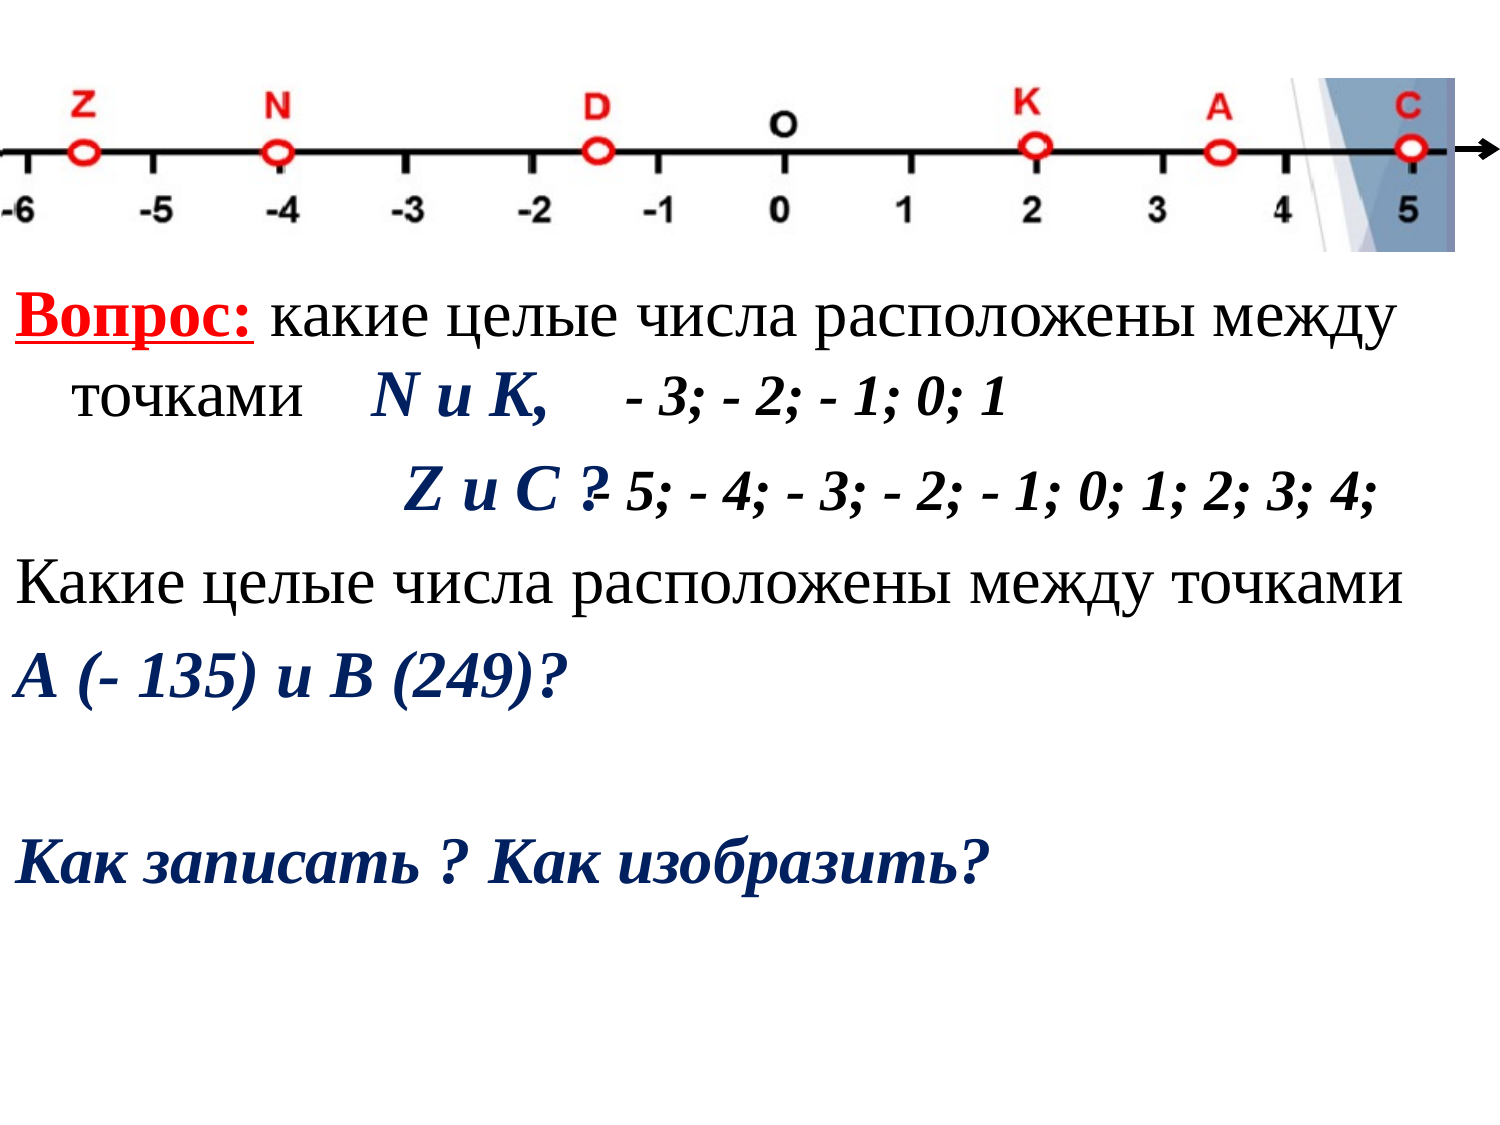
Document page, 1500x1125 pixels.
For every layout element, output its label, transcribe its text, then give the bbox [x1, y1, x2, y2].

picture [0, 77, 1455, 252]
list Вопрос: какие целые числа расположены между точками N и K, Z и С ? Какие целые числа расположены между точками А (- 135) и В (249)? Как записать ? Как изобразить? [0, 262, 1500, 1005]
text_box - 5; - 4; - 3; - 2; - 1; 0; 1; 2; 3; 4; [577, 444, 1410, 530]
text_box - 3; - 2; - 1; 0; 1 [610, 349, 1025, 435]
